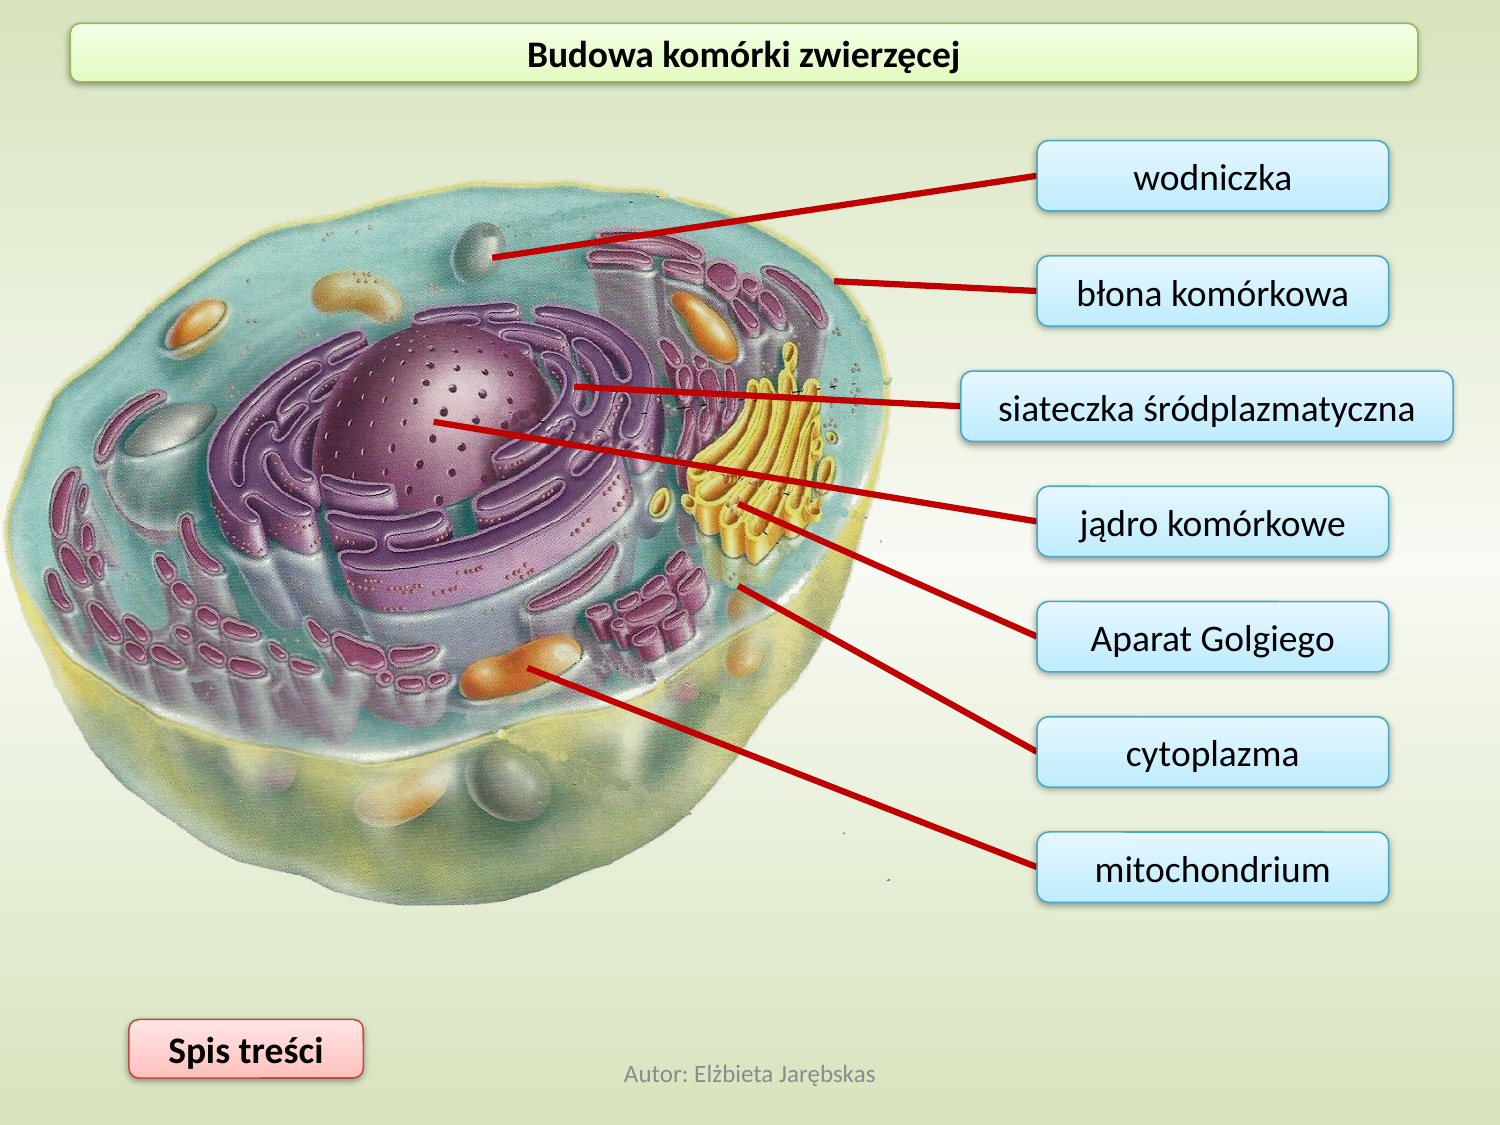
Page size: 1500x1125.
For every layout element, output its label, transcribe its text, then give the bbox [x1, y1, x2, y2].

text_box siateczka śródplazmatyczna [960, 370, 1454, 443]
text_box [573, 386, 962, 407]
text_box Budowa komórki zwierzęcej [69, 22, 1419, 83]
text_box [433, 421, 1038, 522]
text_box cytoplazma [1043, 715, 1390, 788]
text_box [491, 175, 1038, 259]
text_box wodniczka [1036, 139, 1390, 212]
picture [0, 140, 915, 906]
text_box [737, 503, 1038, 585]
text_box Aparat Golgiego [1043, 600, 1390, 673]
footer Autor: Elżbieta Jarębskas [512, 1042, 988, 1103]
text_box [833, 280, 1038, 292]
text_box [737, 585, 1038, 667]
text_box Spis treści [128, 1018, 365, 1079]
text_box błona komórkowa [1036, 255, 1390, 327]
text_box jądro komórkowe [1043, 485, 1390, 558]
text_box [527, 667, 1038, 868]
text_box mitochondrium [1036, 831, 1390, 904]
